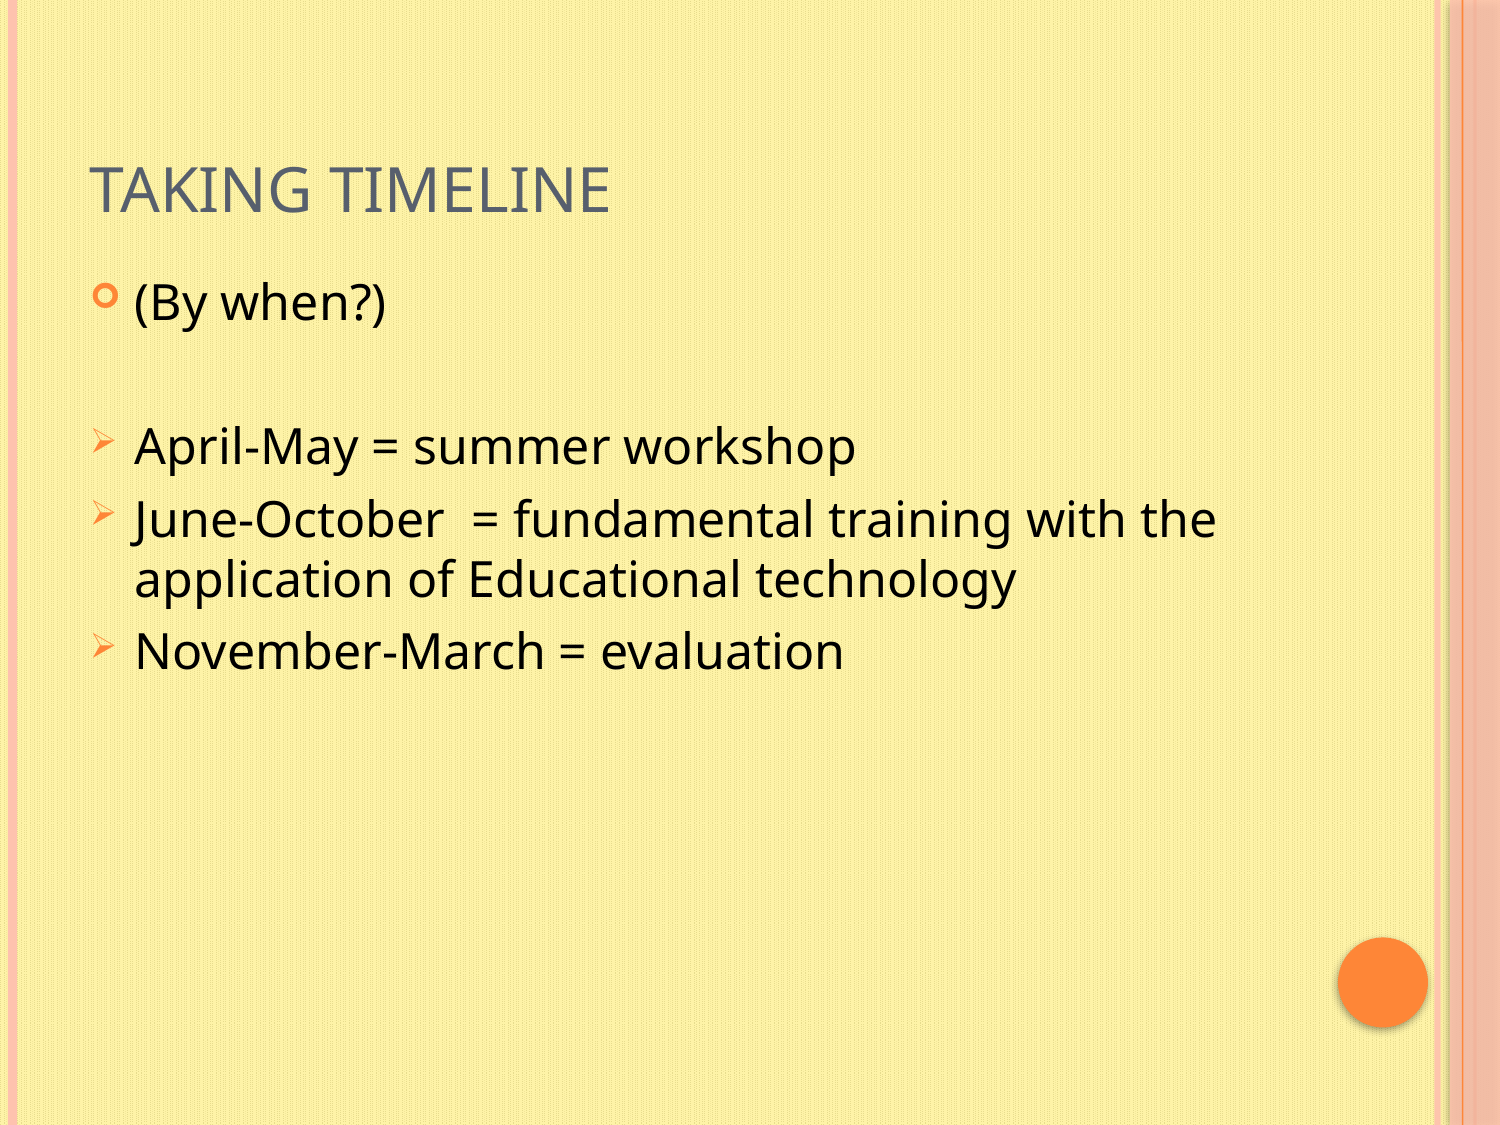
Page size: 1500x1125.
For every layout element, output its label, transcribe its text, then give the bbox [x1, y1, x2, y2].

list (By when?) April-May = summer workshop June-October = fundamental training with the application of Educational technology November-March = evaluation [75, 262, 1300, 1062]
title TAKING TIMELINE [75, 45, 1300, 233]
